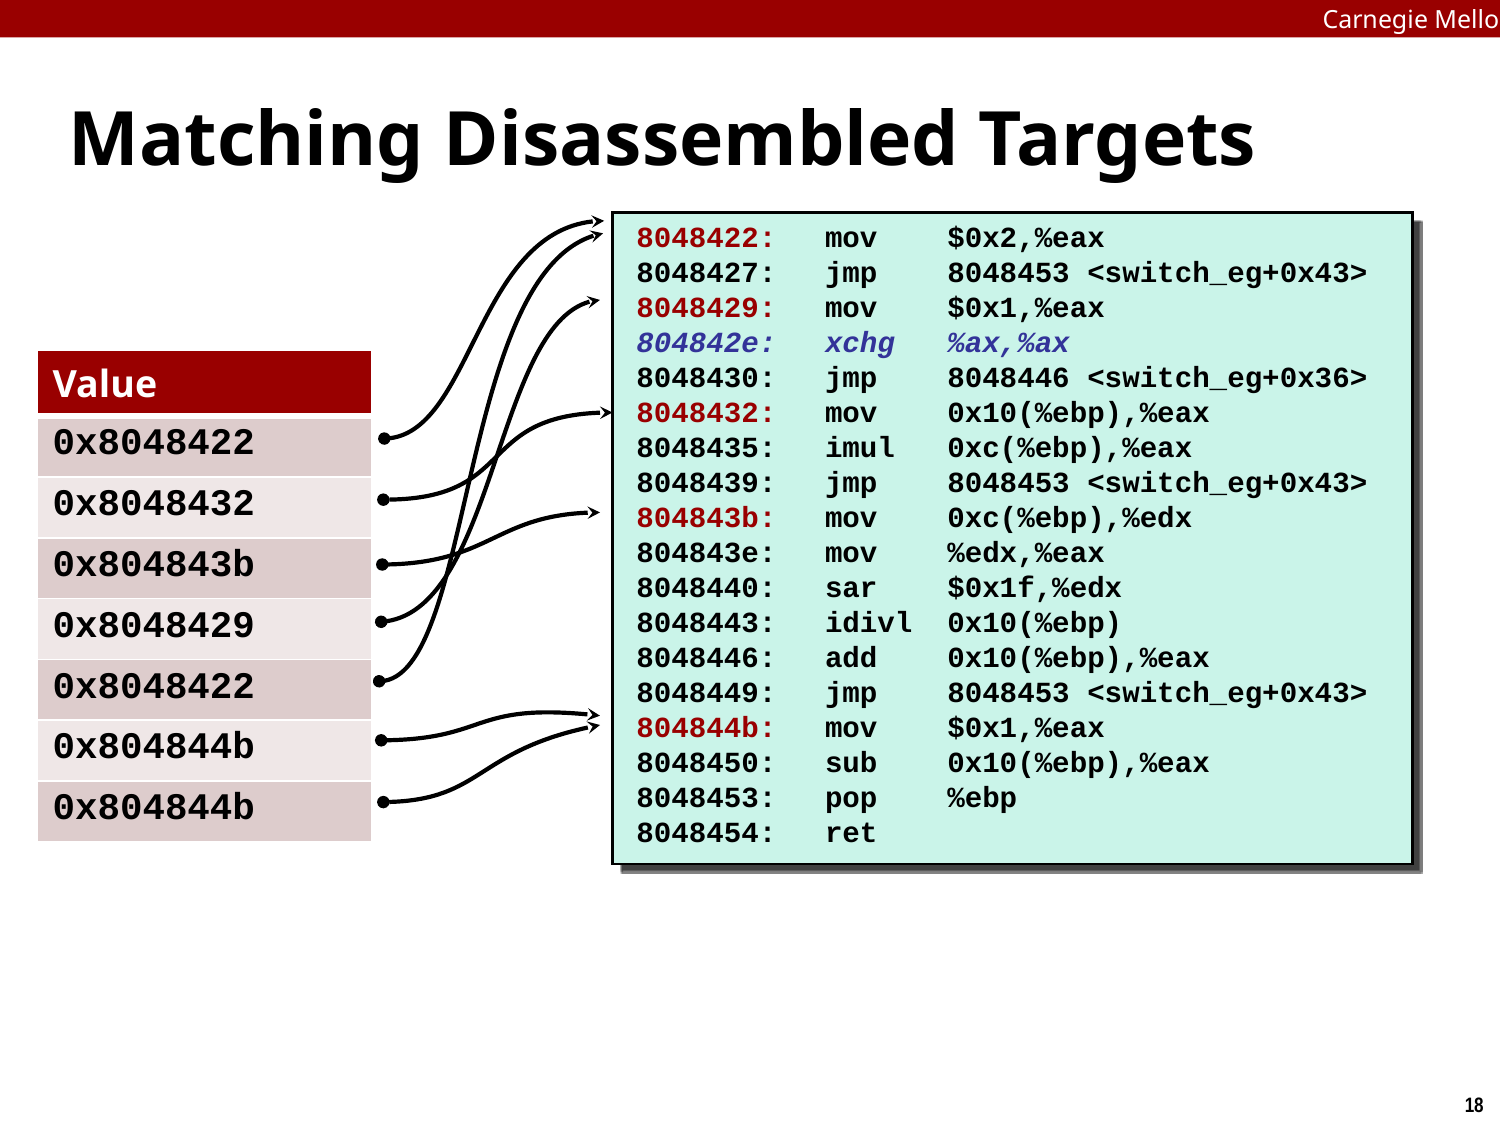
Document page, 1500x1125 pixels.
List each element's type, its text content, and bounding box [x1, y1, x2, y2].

text_box 8048422: mov $0x2,%eax 8048427: jmp 8048453 <switch_eg+0x43> 8048429: mov $0x1,%eax 804842e: xchg %ax,%ax 8048430: jmp 8048446 <switch_eg+0x36> 8048432: mov 0x10(%ebp),%eax 8048435: imul 0xc(%ebp),%eax 8048439: jmp 8048453 <switch_eg+0x43> 804843b: mov 0xc(%ebp),%edx 804843e: mov %edx,%eax 8048440: sar $0x1f,%edx 8048443: idivl 0x10(%ebp) 8048446: add 0x10(%ebp),%eax 8048449: jmp 8048453 <switch_eg+0x43> 804844b: mov $0x1,%eax 8048450: sub 0x10(%ebp),%eax 8048453: pop %ebp 8048454: ret [612, 212, 1413, 864]
text_box [377, 465, 472, 506]
text_box Carnegie Mellon [1322, 3, 1500, 33]
table_cell 0x8048429 [38, 599, 371, 659]
text_box [378, 215, 605, 445]
text_box [447, 295, 600, 575]
table_cell 0x8048432 [38, 478, 371, 537]
text_box [377, 721, 601, 809]
text_box [373, 230, 604, 688]
text_box [0, 0, 1500, 38]
text_box [376, 553, 427, 571]
text_box [375, 498, 465, 628]
table_cell 0x804843b [38, 539, 371, 598]
table_cell 0x8048422 [38, 419, 371, 476]
text_box [375, 708, 600, 747]
text_box [460, 506, 601, 553]
table_cell 0x804844b [38, 782, 371, 841]
table_cell 0x804844b [38, 721, 371, 780]
text_box [497, 406, 612, 457]
table_header Value [38, 351, 371, 413]
table_cell 0x8048422 [38, 660, 371, 719]
title Matching Disassembled Targets [62, 41, 1438, 230]
